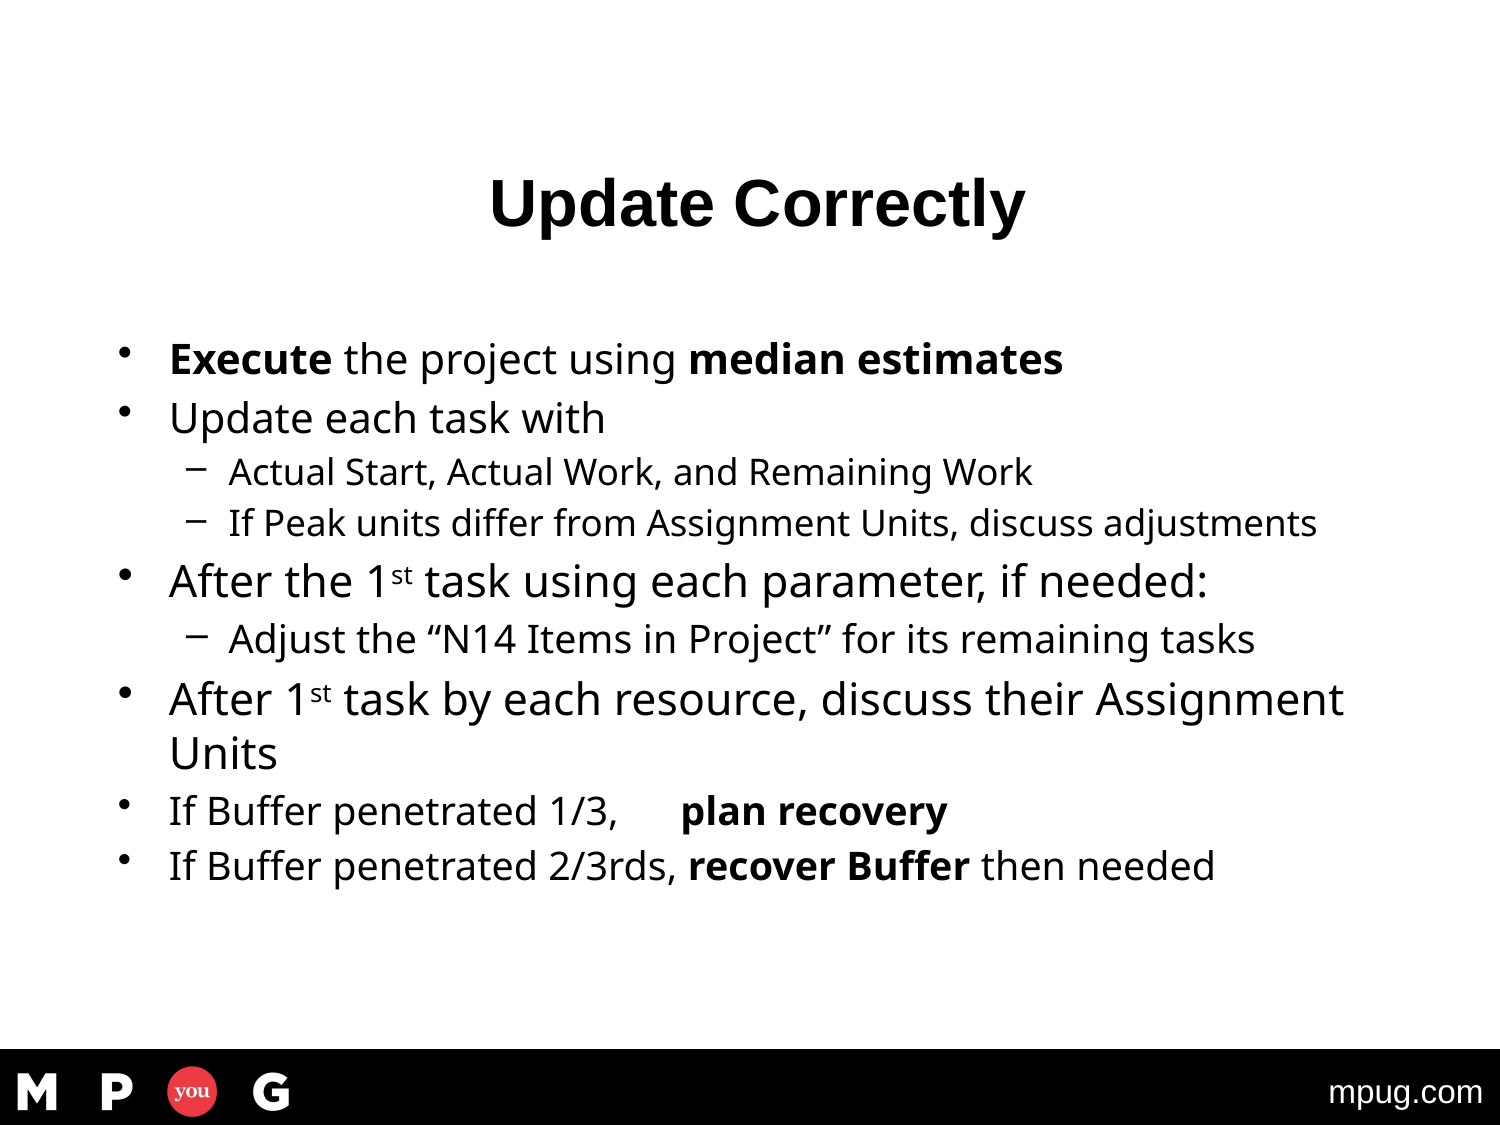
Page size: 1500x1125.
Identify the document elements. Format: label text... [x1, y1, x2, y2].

picture [15, 1065, 291, 1119]
list Execute the project using median estimates Update each task with Actual Start, Actual Work, and Remaining Work If Peak units differ from Assignment Units, discuss adjustments After the 1st task using each parameter, if needed: Adjust the “N14 Items in Project” for its remaining tasks After 1st task by each resource, discuss their Assignment Units If Buffer penetrated 1/3, plan recovery If Buffer penetrated 2/3rds, recover Buffer then needed [103, 324, 1428, 901]
text_box Update Correctly [174, 152, 1225, 248]
